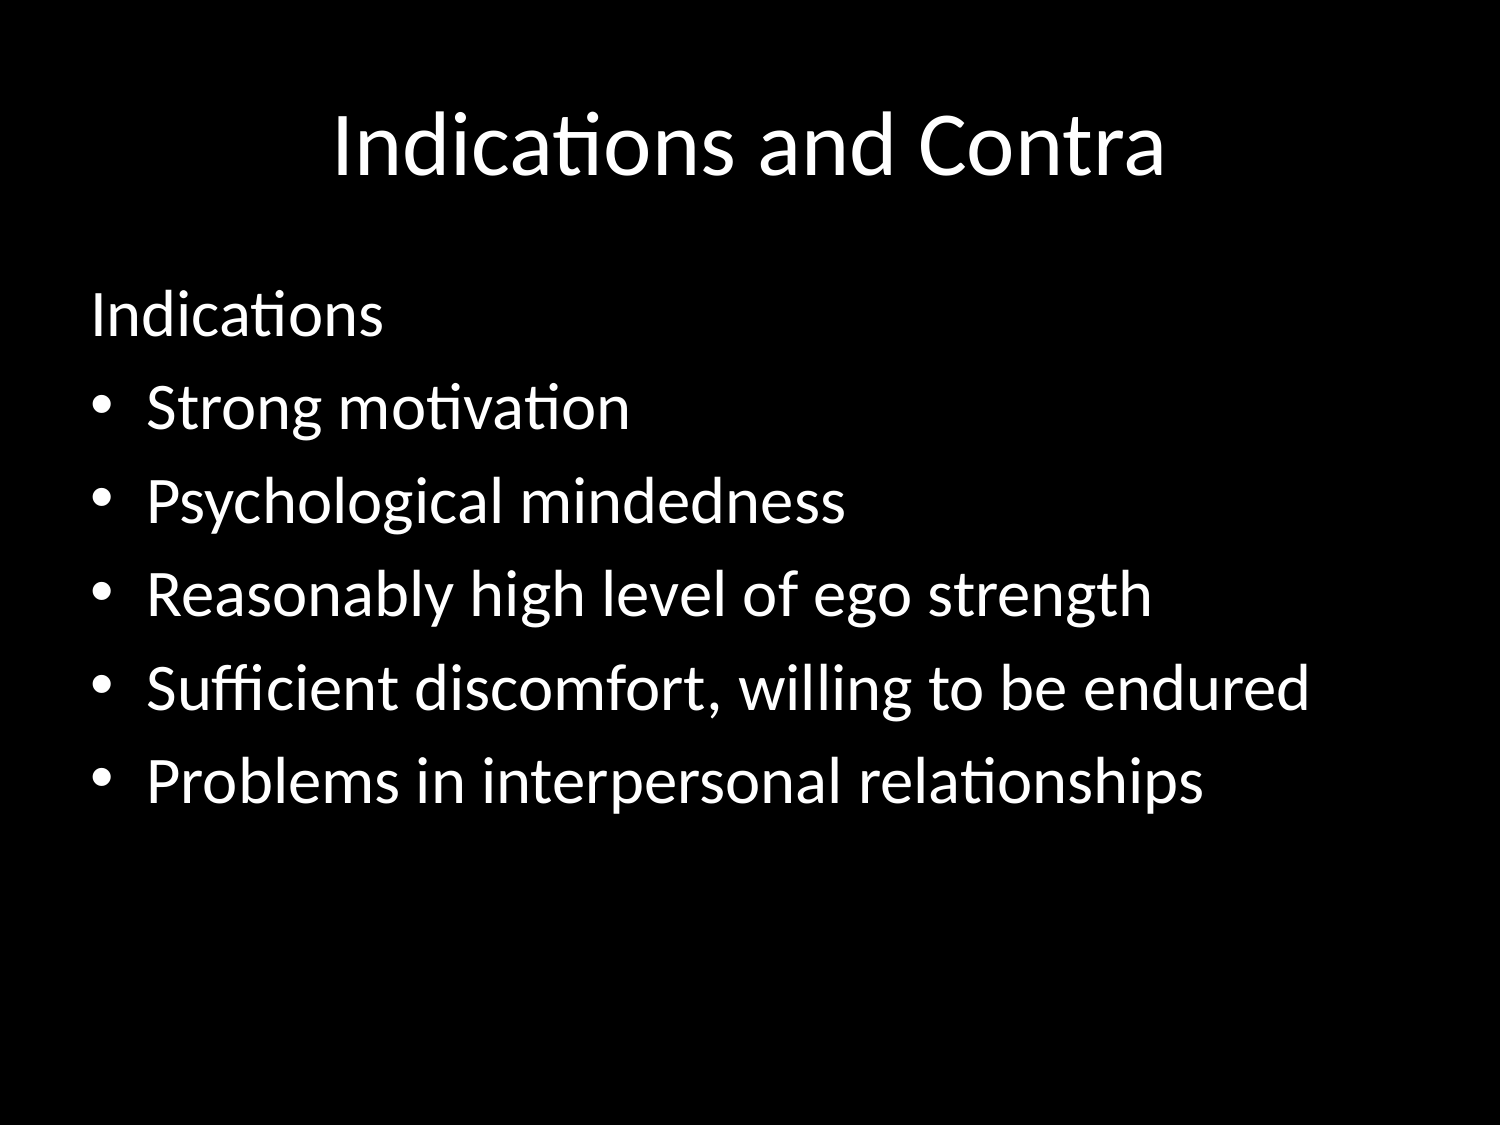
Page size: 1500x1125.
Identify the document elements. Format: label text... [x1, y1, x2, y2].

title Indications and Contra [75, 45, 1425, 233]
list Indications Strong motivation Psychological mindedness Reasonably high level of ego strength Sufficient discomfort, willing to be endured Problems in interpersonal relationships [75, 262, 1425, 1005]
